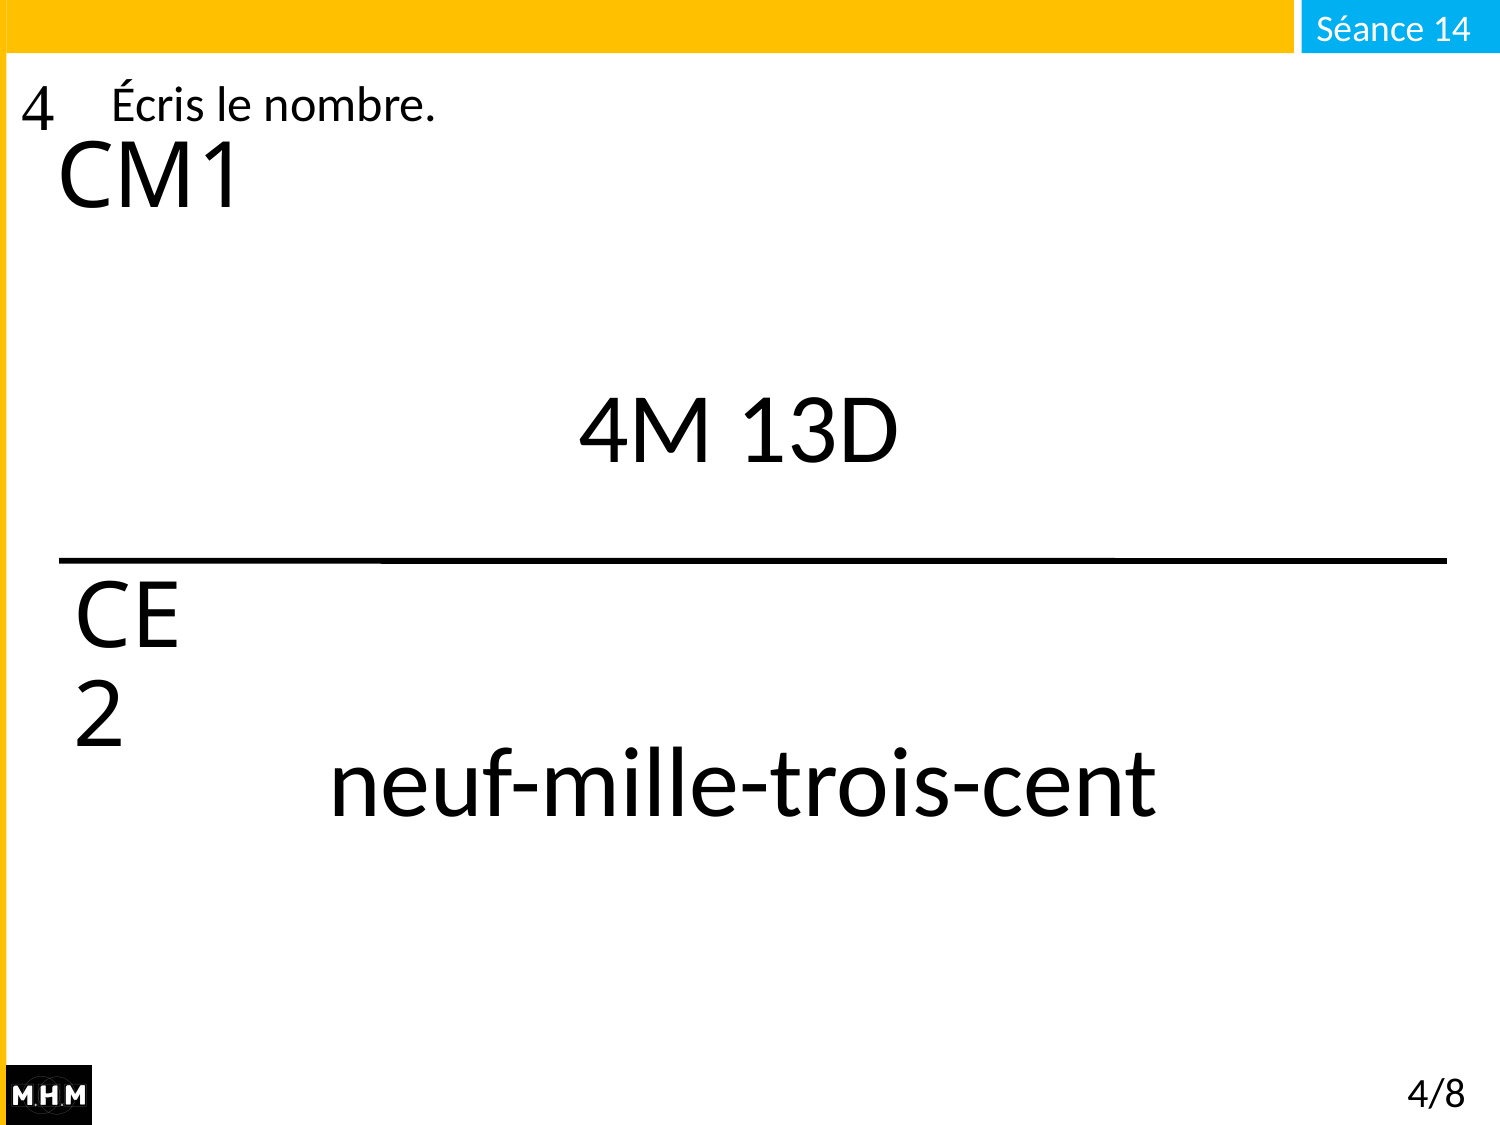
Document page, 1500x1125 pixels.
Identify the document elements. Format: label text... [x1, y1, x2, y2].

text_box CE2 [59, 561, 237, 676]
text_box neuf-mille-trois-cent [129, 708, 1359, 844]
picture [6, 1065, 92, 1125]
title Écris le nombre. [96, 60, 473, 150]
list 4/8 [1373, 1064, 1500, 1125]
text_box CM1 [41, 121, 266, 237]
text_box 4M 13D [374, 354, 1104, 490]
